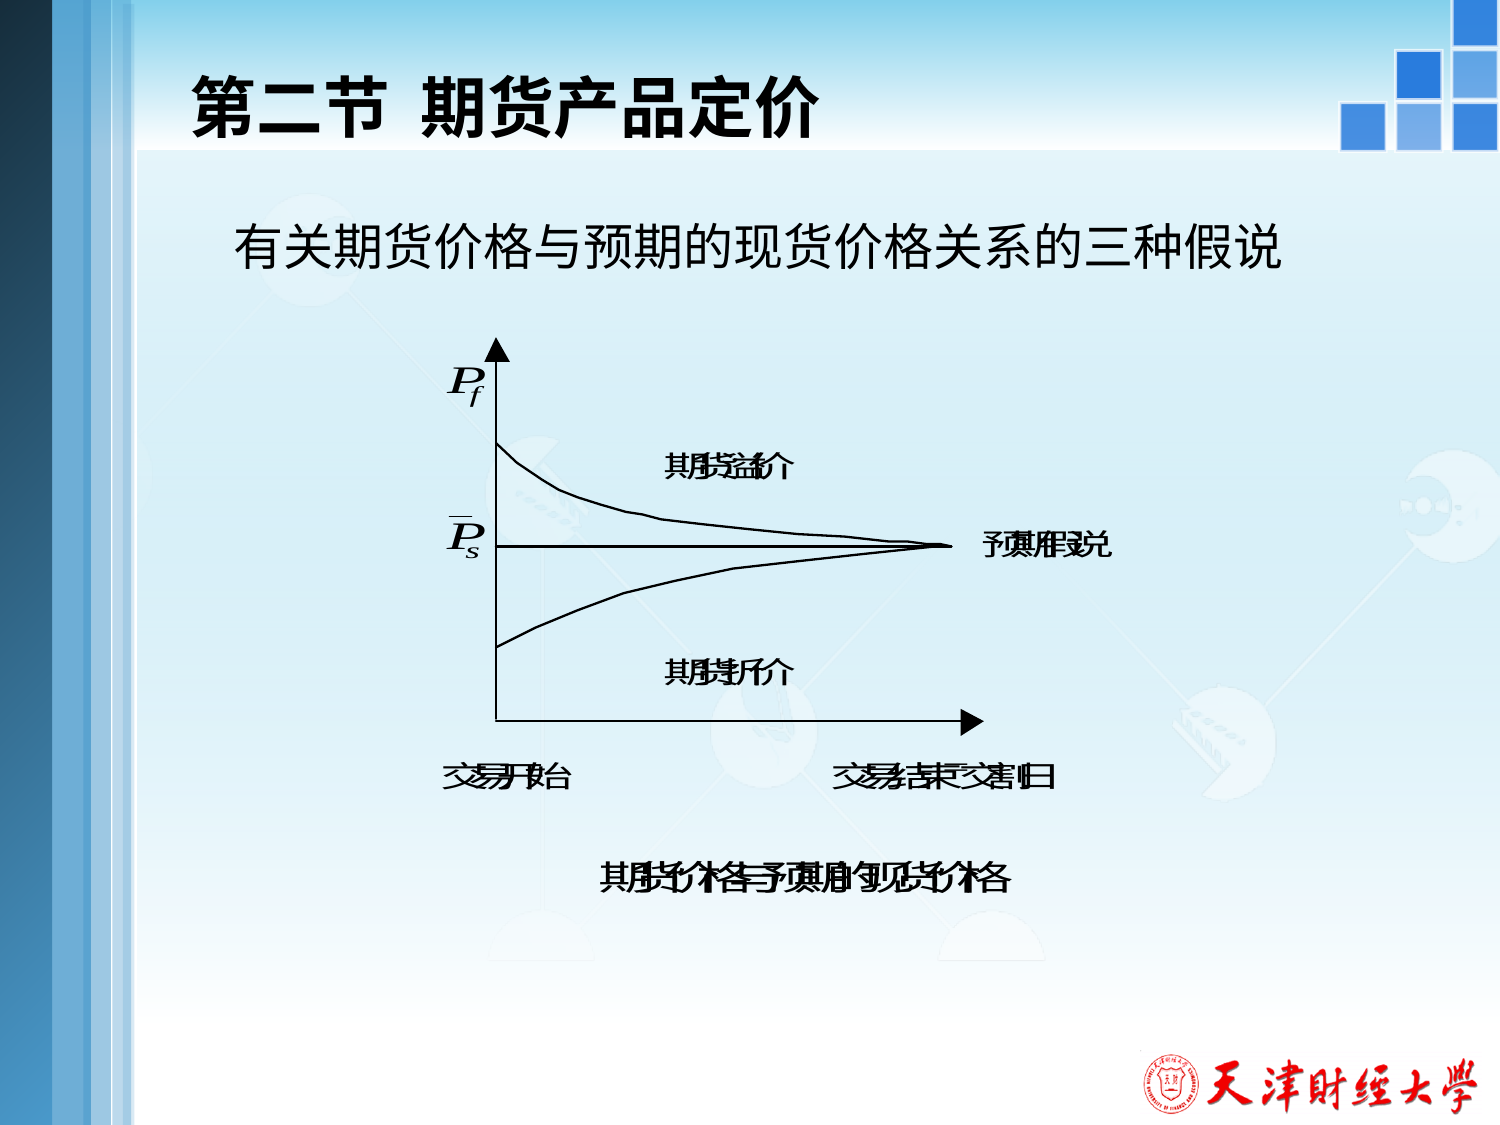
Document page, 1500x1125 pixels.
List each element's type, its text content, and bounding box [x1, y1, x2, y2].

picture [132, 150, 1500, 965]
text_box 有关期货价格与预期的现货价格关系的三种假说 [218, 207, 1332, 283]
picture [1131, 1049, 1500, 1119]
title 第二节 期货产品定价 [174, 75, 1175, 138]
